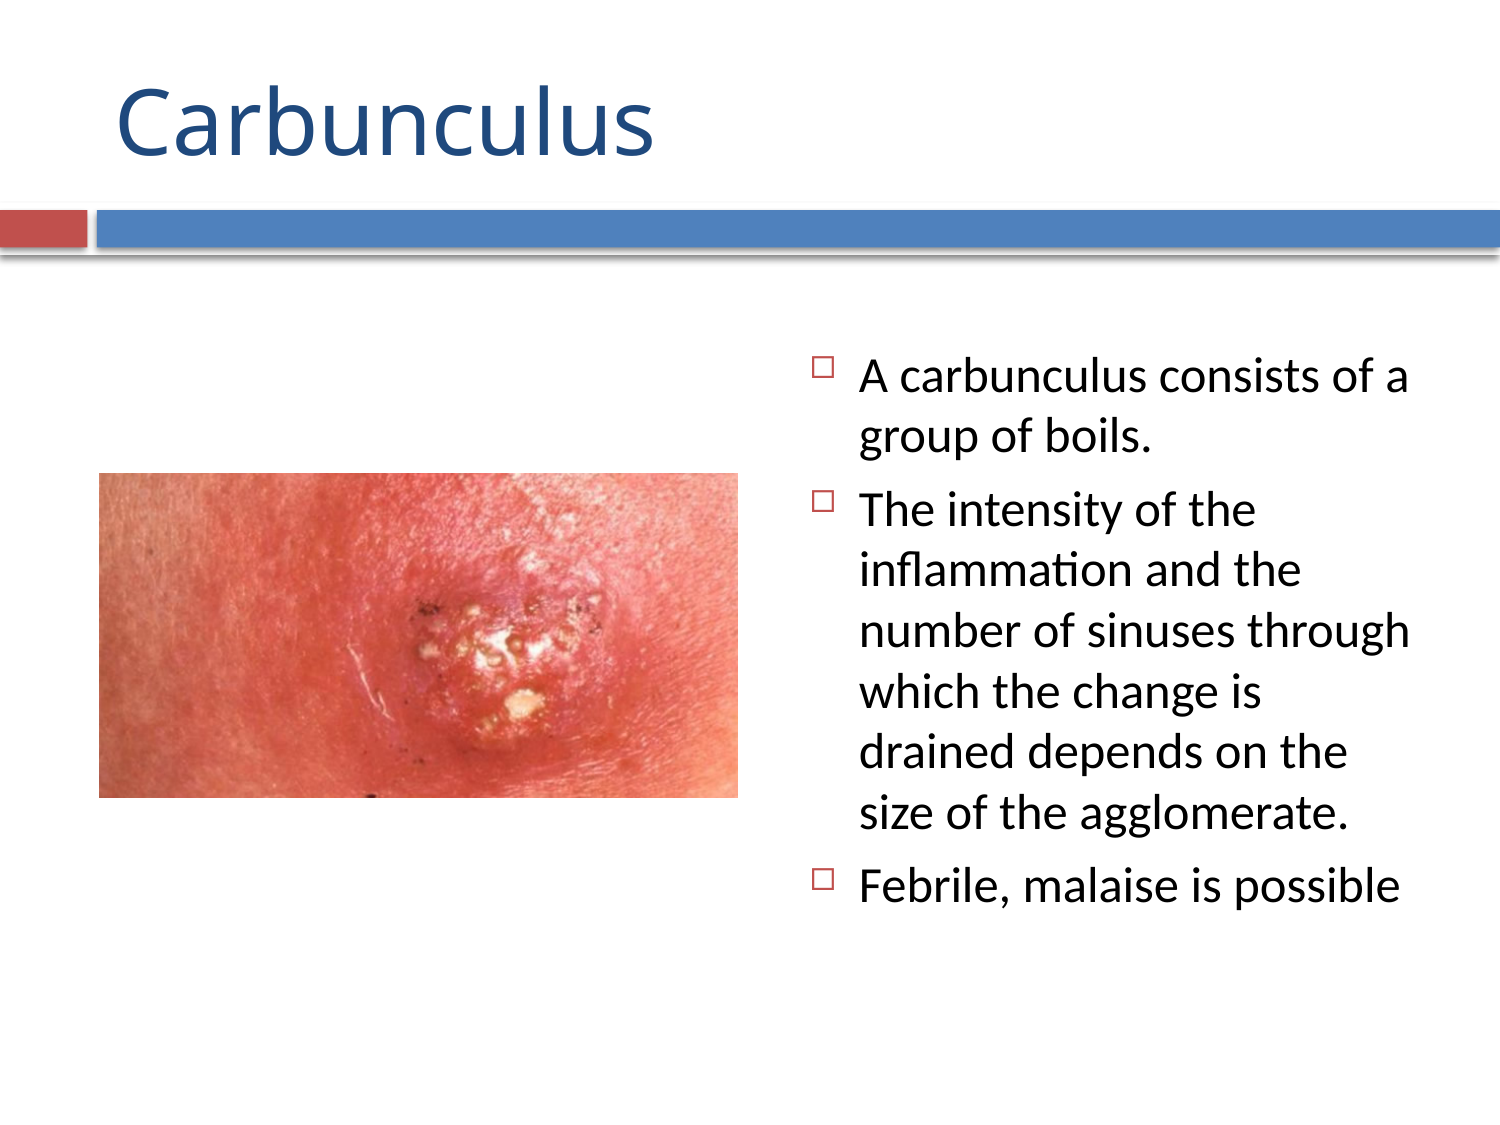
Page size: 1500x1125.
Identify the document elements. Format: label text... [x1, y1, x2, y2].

list A carbunculus consists of a group of boils. The intensity of the inflammation and the number of sinuses through which the change is drained depends on the size of the agglomerate. Febrile, malaise is possible [794, 260, 1433, 1011]
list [99, 473, 738, 798]
title Carbunculus [99, 37, 1438, 200]
